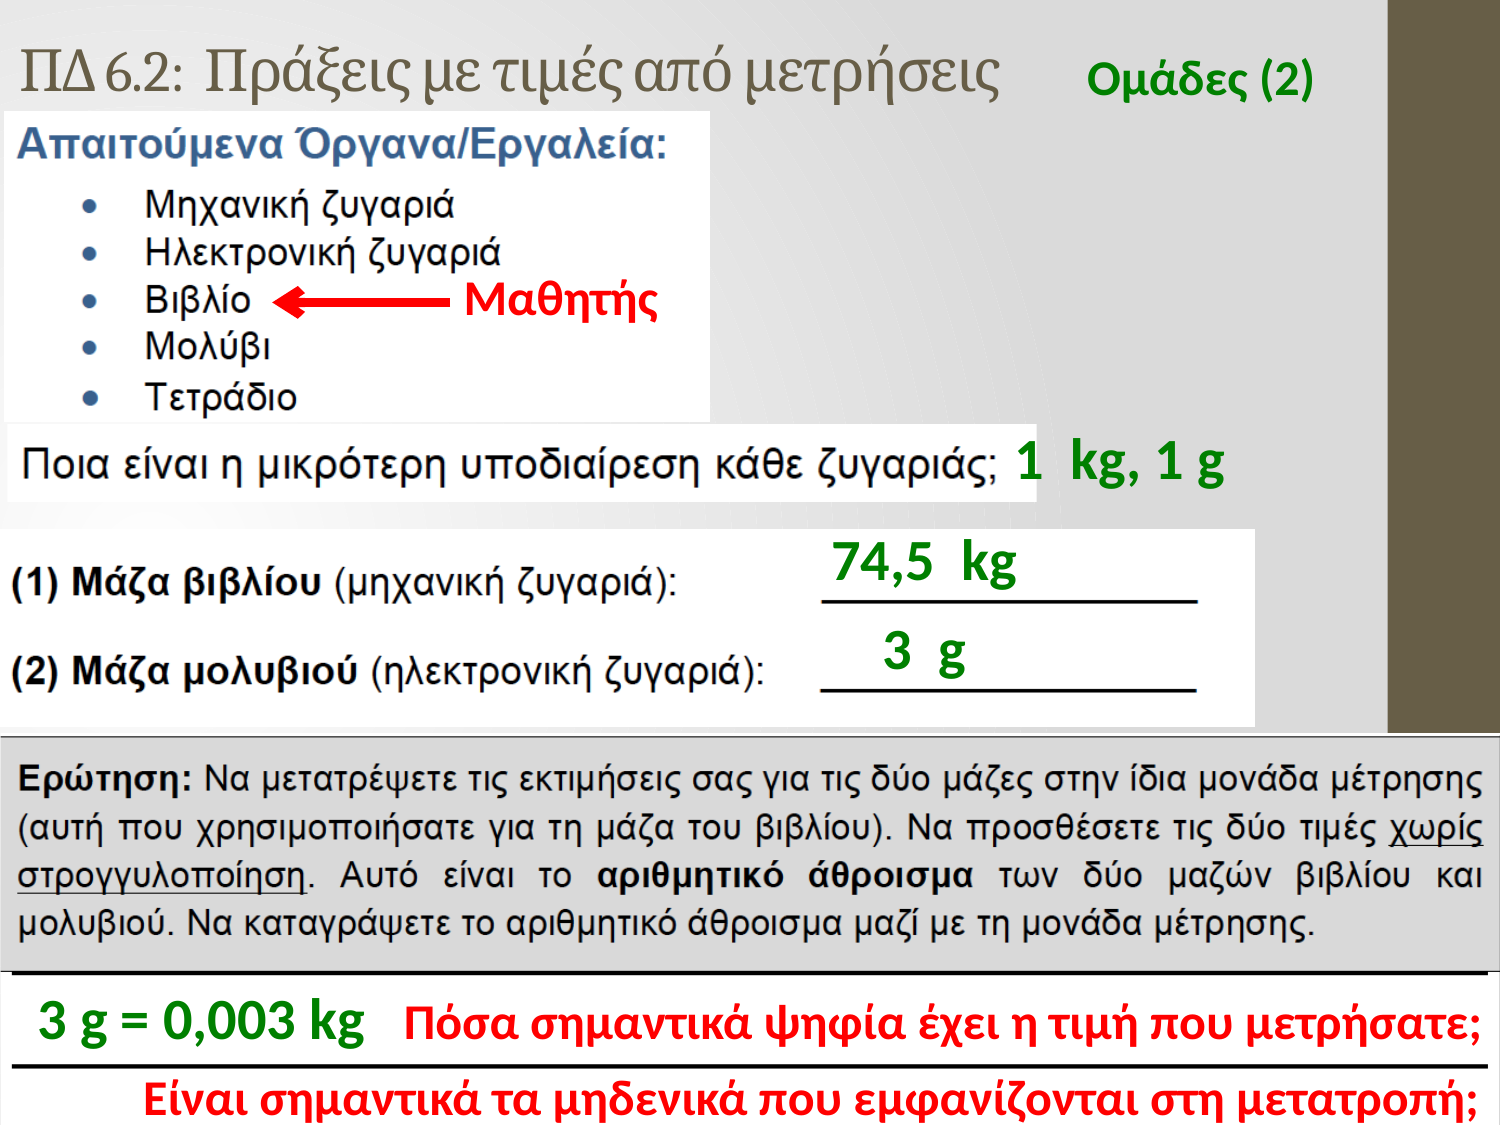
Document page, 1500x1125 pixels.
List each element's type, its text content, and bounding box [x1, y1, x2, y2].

title ΠΔ 6.2: Πράξεις με τιμές από μετρήσεις [4, 0, 1255, 162]
picture [3, 110, 711, 423]
picture [0, 732, 1500, 1125]
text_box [0, 514, 1255, 728]
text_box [6, 413, 1243, 502]
text_box Ομάδες (2) [1072, 37, 1331, 113]
